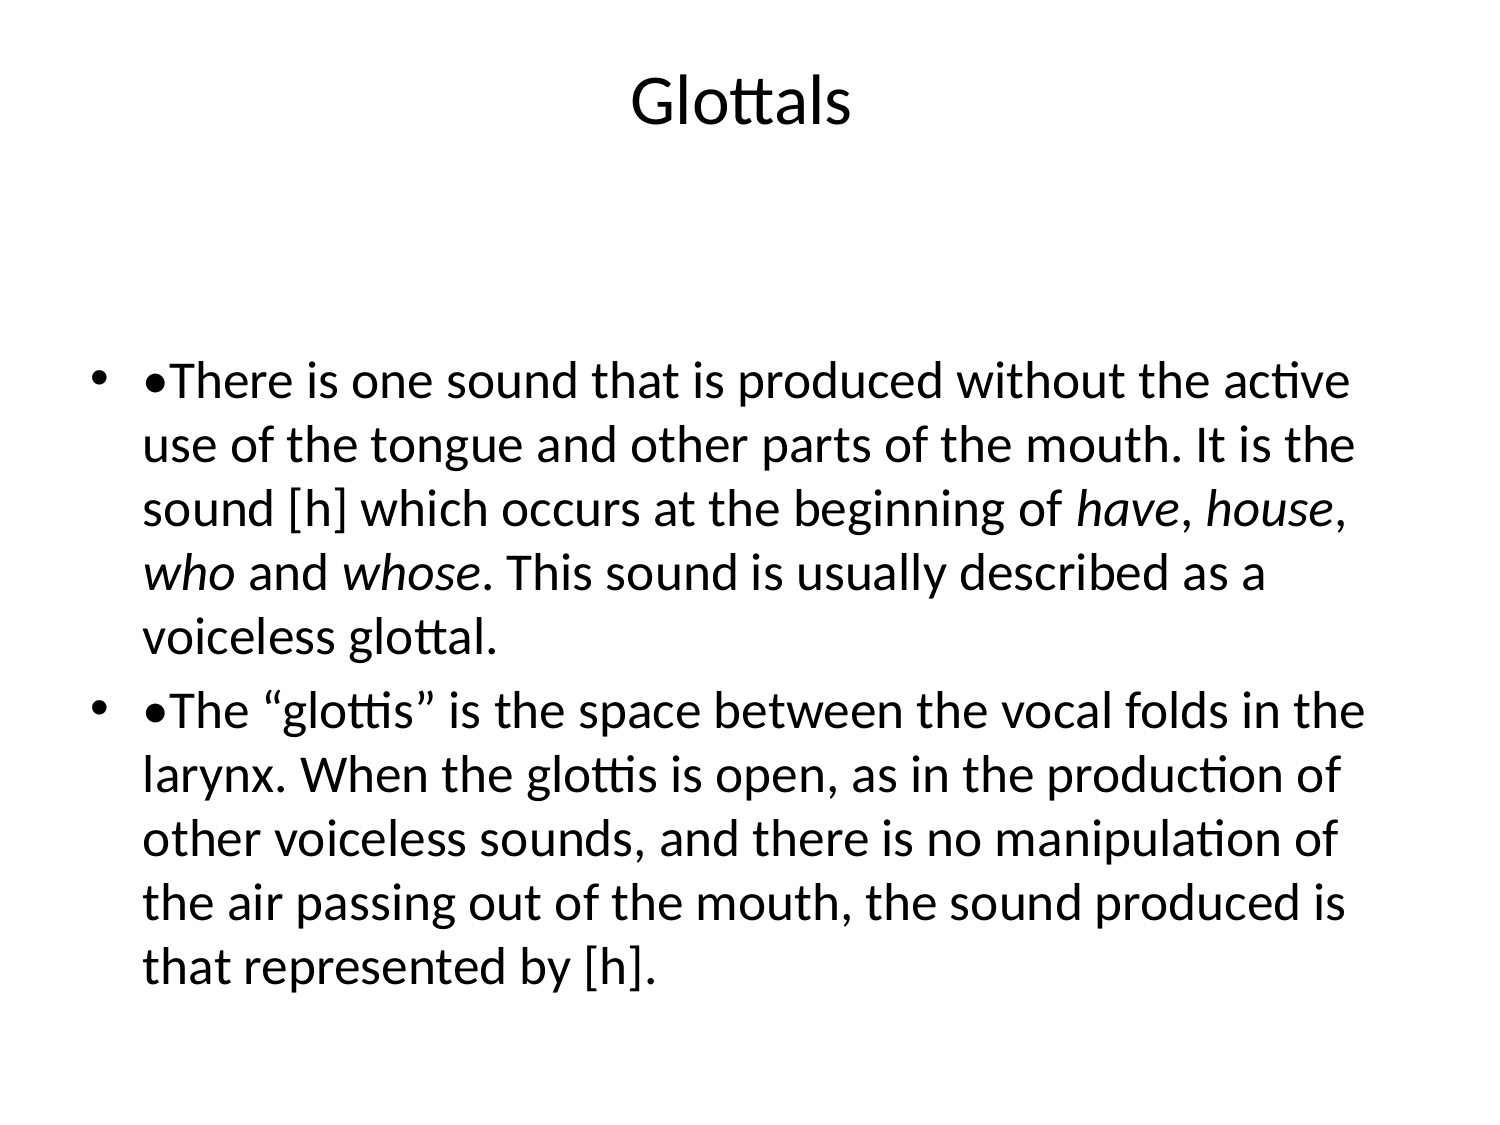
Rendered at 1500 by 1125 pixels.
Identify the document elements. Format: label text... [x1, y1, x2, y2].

list •There is one sound that is produced without the active use of the tongue and other parts of the mouth. It is the sound [h] which occurs at the beginning of have, house, who and whose. This sound is usually described as a voiceless glottal. •The “glottis” is the space between the vocal folds in the larynx. When the glottis is open, as in the production of other voiceless sounds, and there is no manipulation of the air passing out of the mouth, the sound produced is that represented by [h]. [75, 262, 1425, 1005]
title Glottals [75, 45, 1425, 233]
